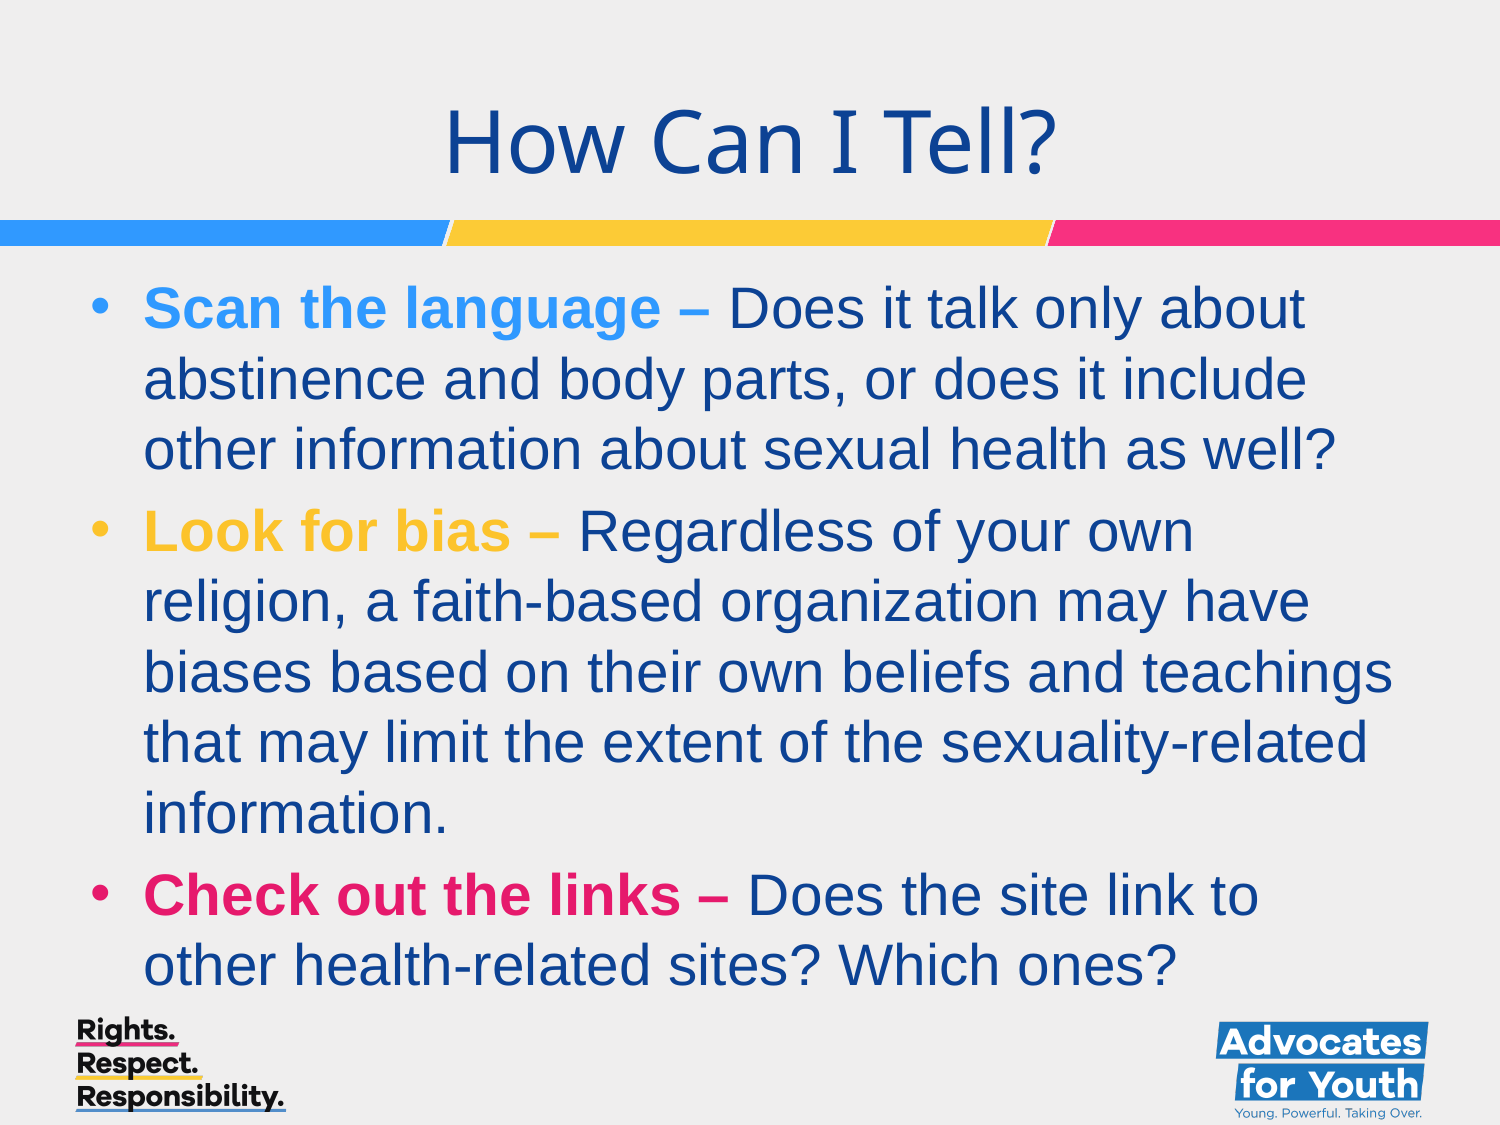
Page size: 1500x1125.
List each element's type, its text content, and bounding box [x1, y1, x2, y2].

title How Can I Tell? [75, 45, 1425, 233]
picture [0, 207, 1500, 258]
list Scan the language – Does it talk only about abstinence and body parts, or does it include other information about sexual health as well? Look for bias – Regardless of your own religion, a faith-based organization may have biases based on their own beliefs and teachings that may limit the extent of the sexuality-related information. Check out the links – Does the site link to other health-related sites? Which ones? [75, 262, 1425, 1005]
